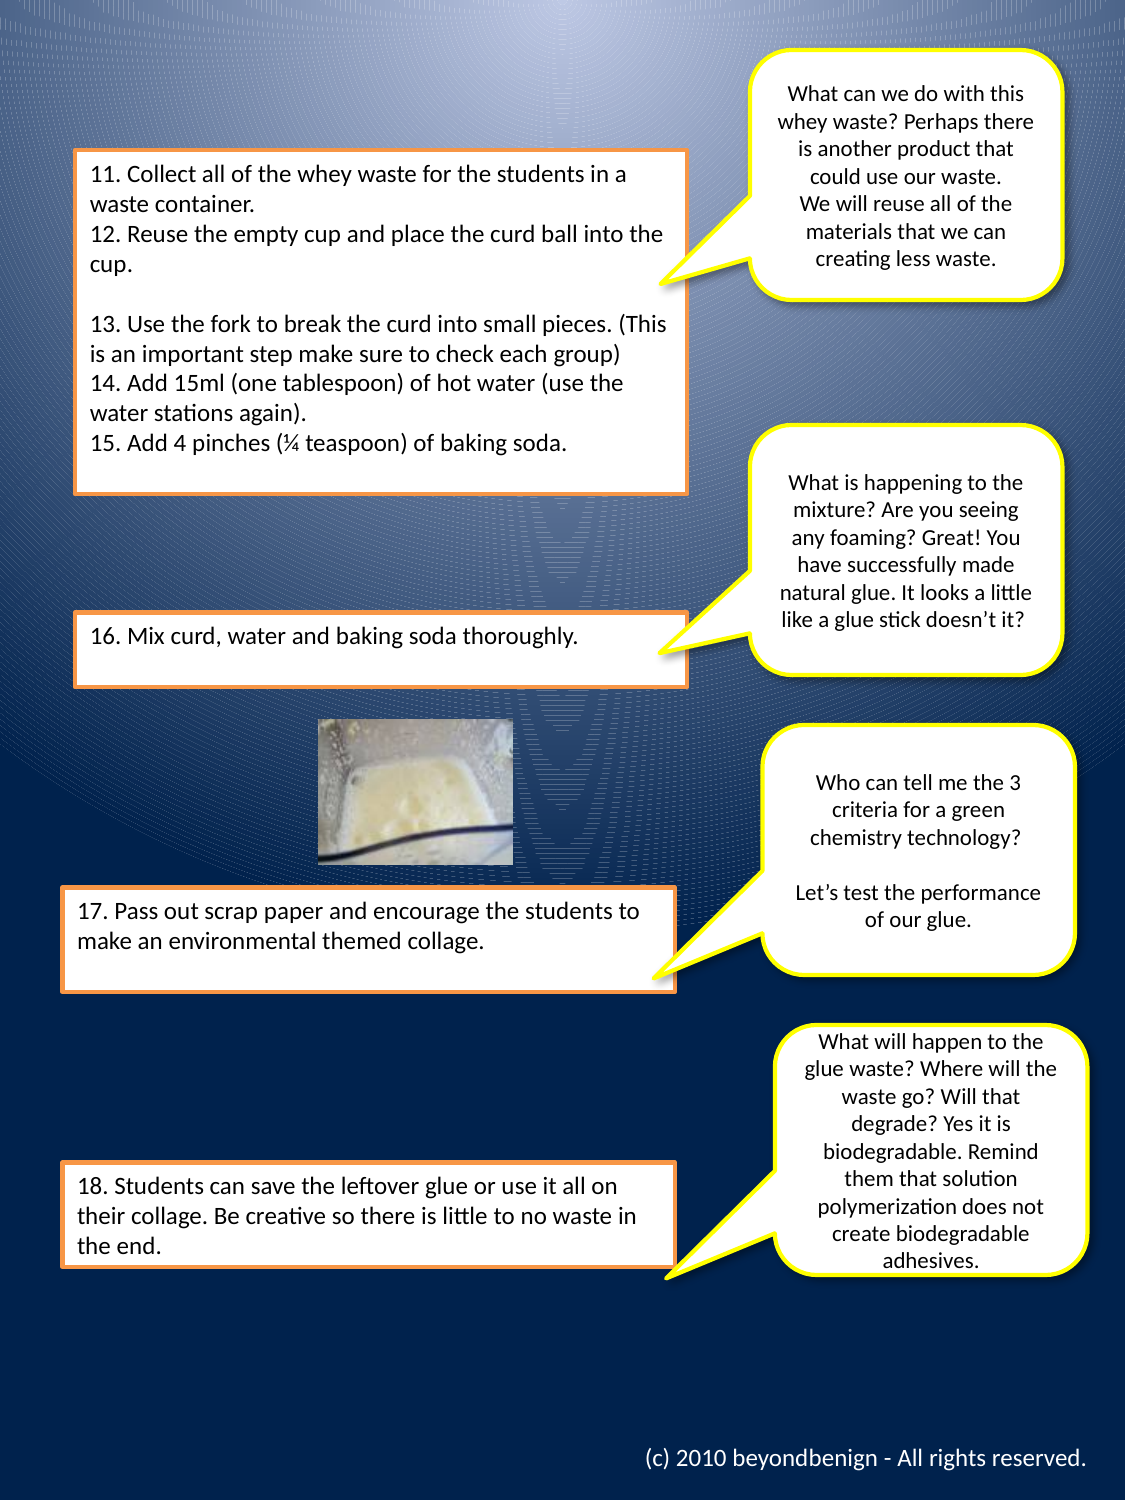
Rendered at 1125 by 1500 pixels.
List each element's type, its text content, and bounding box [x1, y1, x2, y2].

footer (c) 2010 beyondbenign - All rights reserved. [612, 1412, 1121, 1500]
picture [318, 719, 513, 866]
text_box What can we do with this whey waste? Perhaps there is another product that could use our waste. We will reuse all of the materials that we can creating less waste. [658, 47, 1065, 303]
text_box 17. Pass out scrap paper and encourage the students to make an environmental themed collage. [60, 885, 677, 994]
text_box What will happen to the glue waste? Where will the waste go? Will that degrade? Yes it is biodegradable. Remind them that solution polymerization does not create biodegradable adhesives. [664, 1022, 1090, 1281]
text_box 16. Mix curd, water and baking soda thoroughly. [73, 610, 689, 689]
text_box Who can tell me the 3 criteria for a green chemistry technology? Let’s test the performance of our glue. [651, 722, 1078, 981]
text_box What is happening to the mixture? Are you seeing any foaming? Great! You have successfully made natural glue. It looks a little like a glue stick doesn’t it? [657, 422, 1065, 678]
text_box 11. Collect all of the whey waste for the students in a waste container. 12. Reuse the empty cup and place the curd ball into the cup. 13. Use the fork to break the curd into small pieces. (This is an important step make sure to check each group) 14. Add 15ml (one tablespoon) of hot water (use the water stations again). 15. Add 4 pinches (¼ teaspoon) of baking soda. [73, 148, 689, 496]
text_box 18. Students can save the leftover glue or use it all on their collage. Be creative so there is little to no waste in the end. [60, 1160, 677, 1269]
